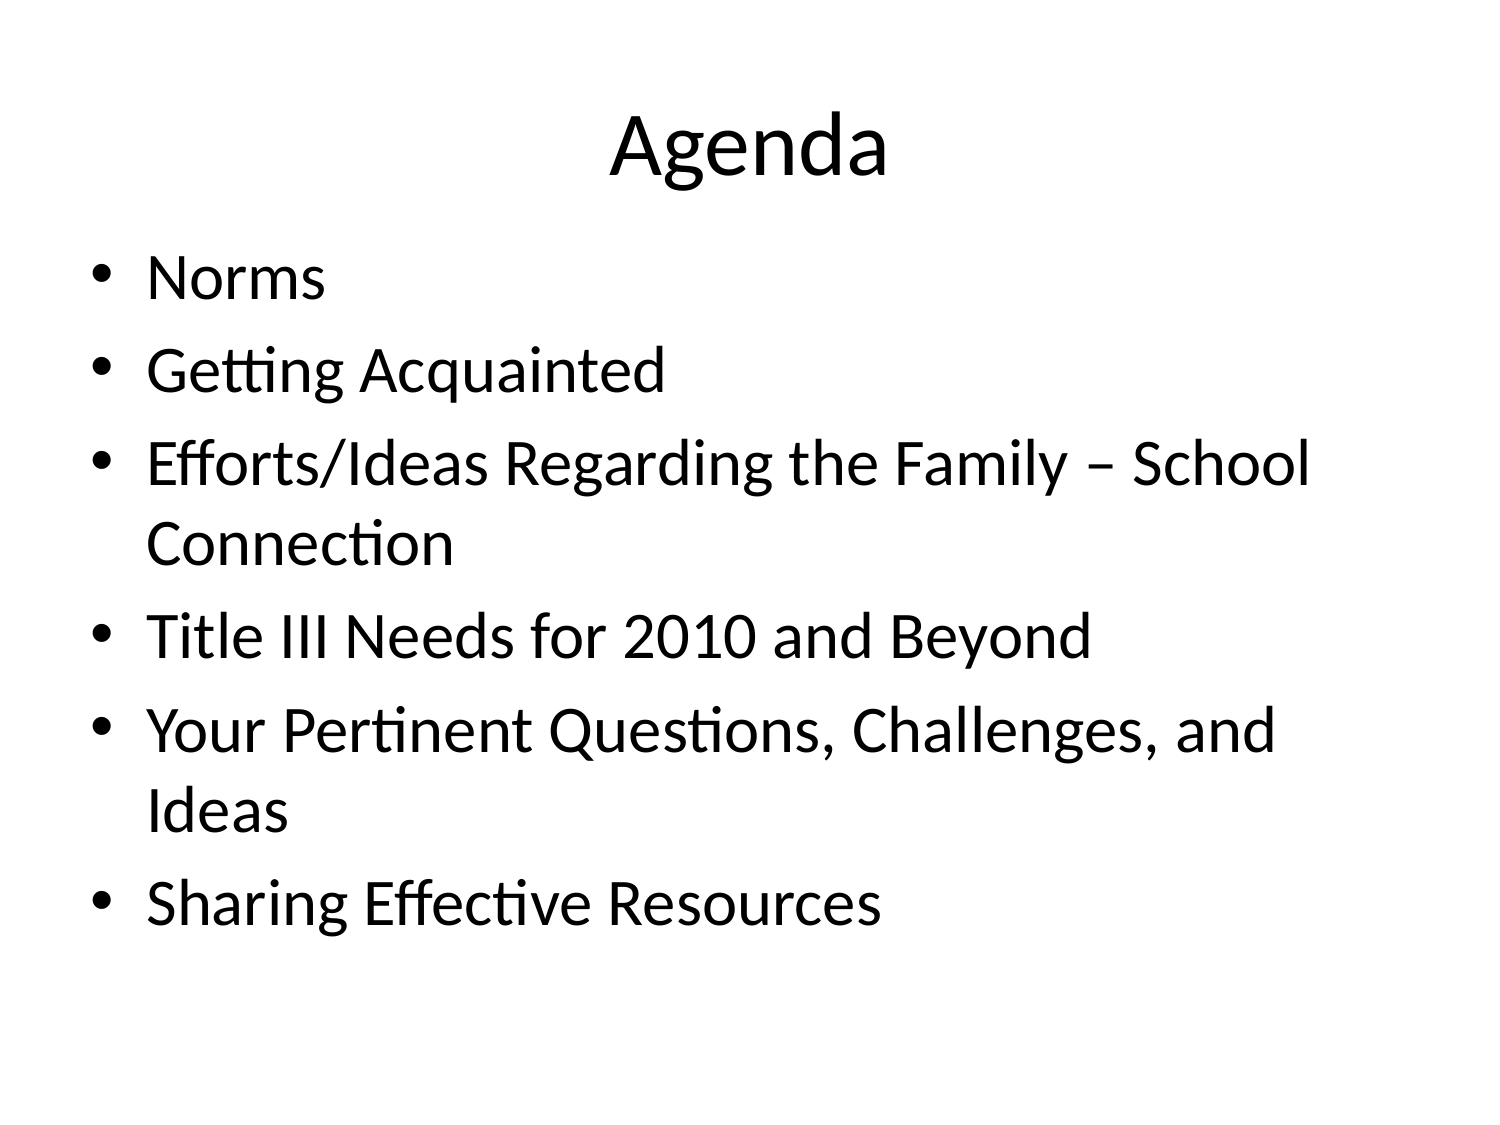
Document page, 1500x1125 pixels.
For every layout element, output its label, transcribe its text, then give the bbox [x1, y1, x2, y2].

list Norms Getting Acquainted Efforts/Ideas Regarding the Family – School Connection Title III Needs for 2010 and Beyond Your Pertinent Questions, Challenges, and Ideas Sharing Effective Resources [75, 224, 1425, 968]
title Agenda [75, 45, 1425, 224]
